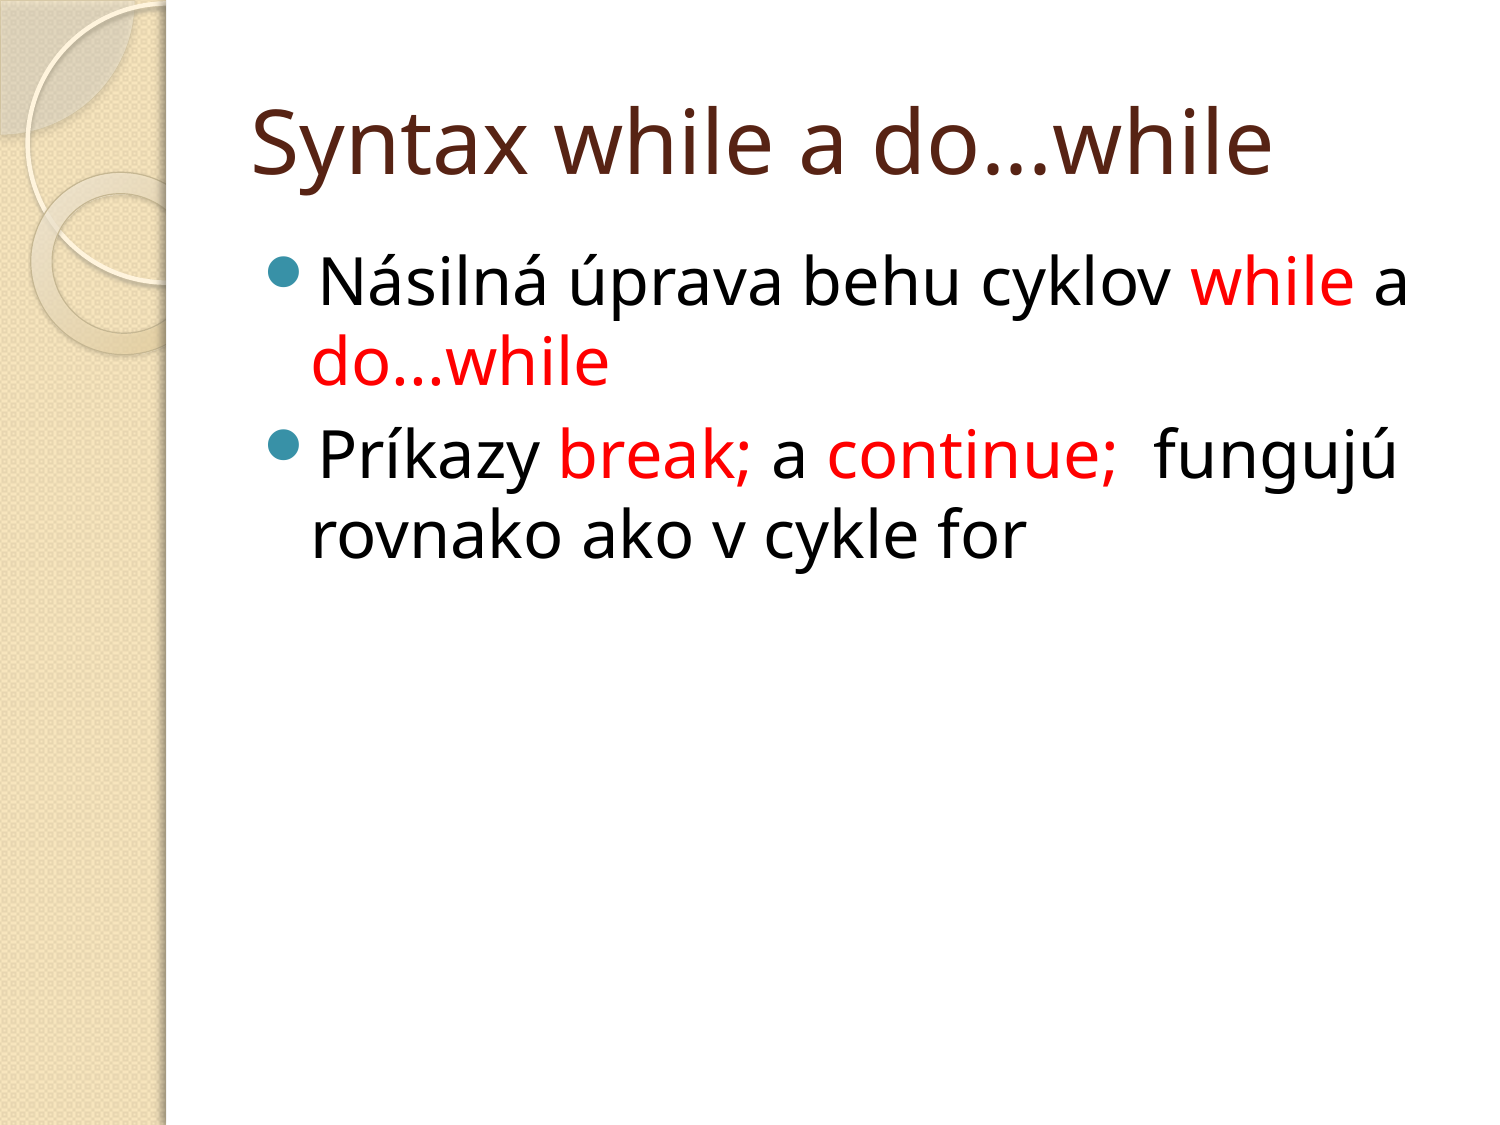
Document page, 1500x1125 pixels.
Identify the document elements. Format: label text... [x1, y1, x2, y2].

list Násilná úprava behu cyklov while a do...while Príkazy break; a continue; fungujú rovnako ako v cykle for [235, 231, 1466, 1125]
title Syntax while a do...while [235, 45, 1466, 231]
